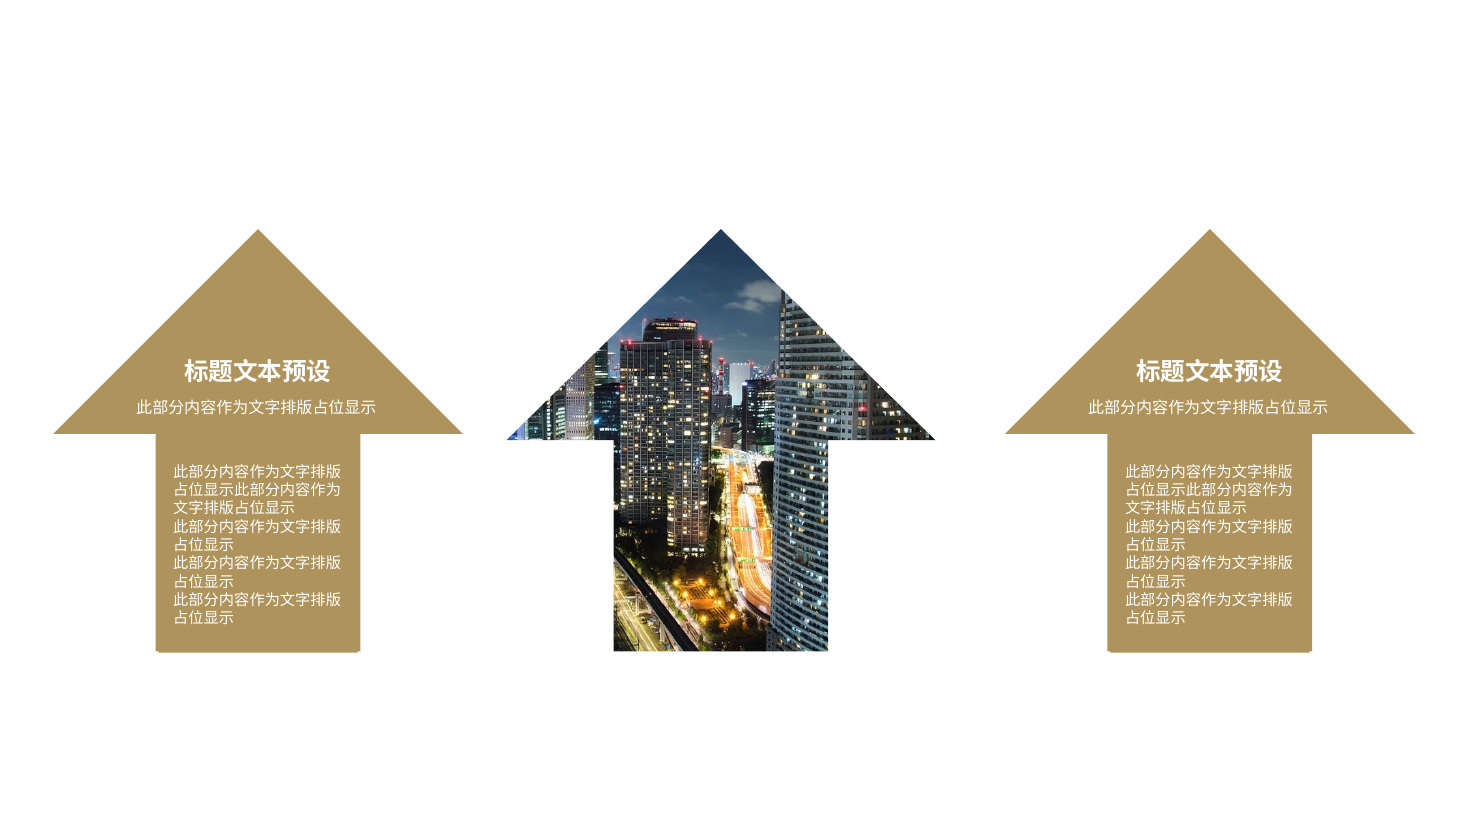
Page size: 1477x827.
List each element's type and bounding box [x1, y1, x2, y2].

text_box [53, 228, 463, 656]
picture [506, 228, 936, 652]
text_box [1005, 228, 1415, 656]
